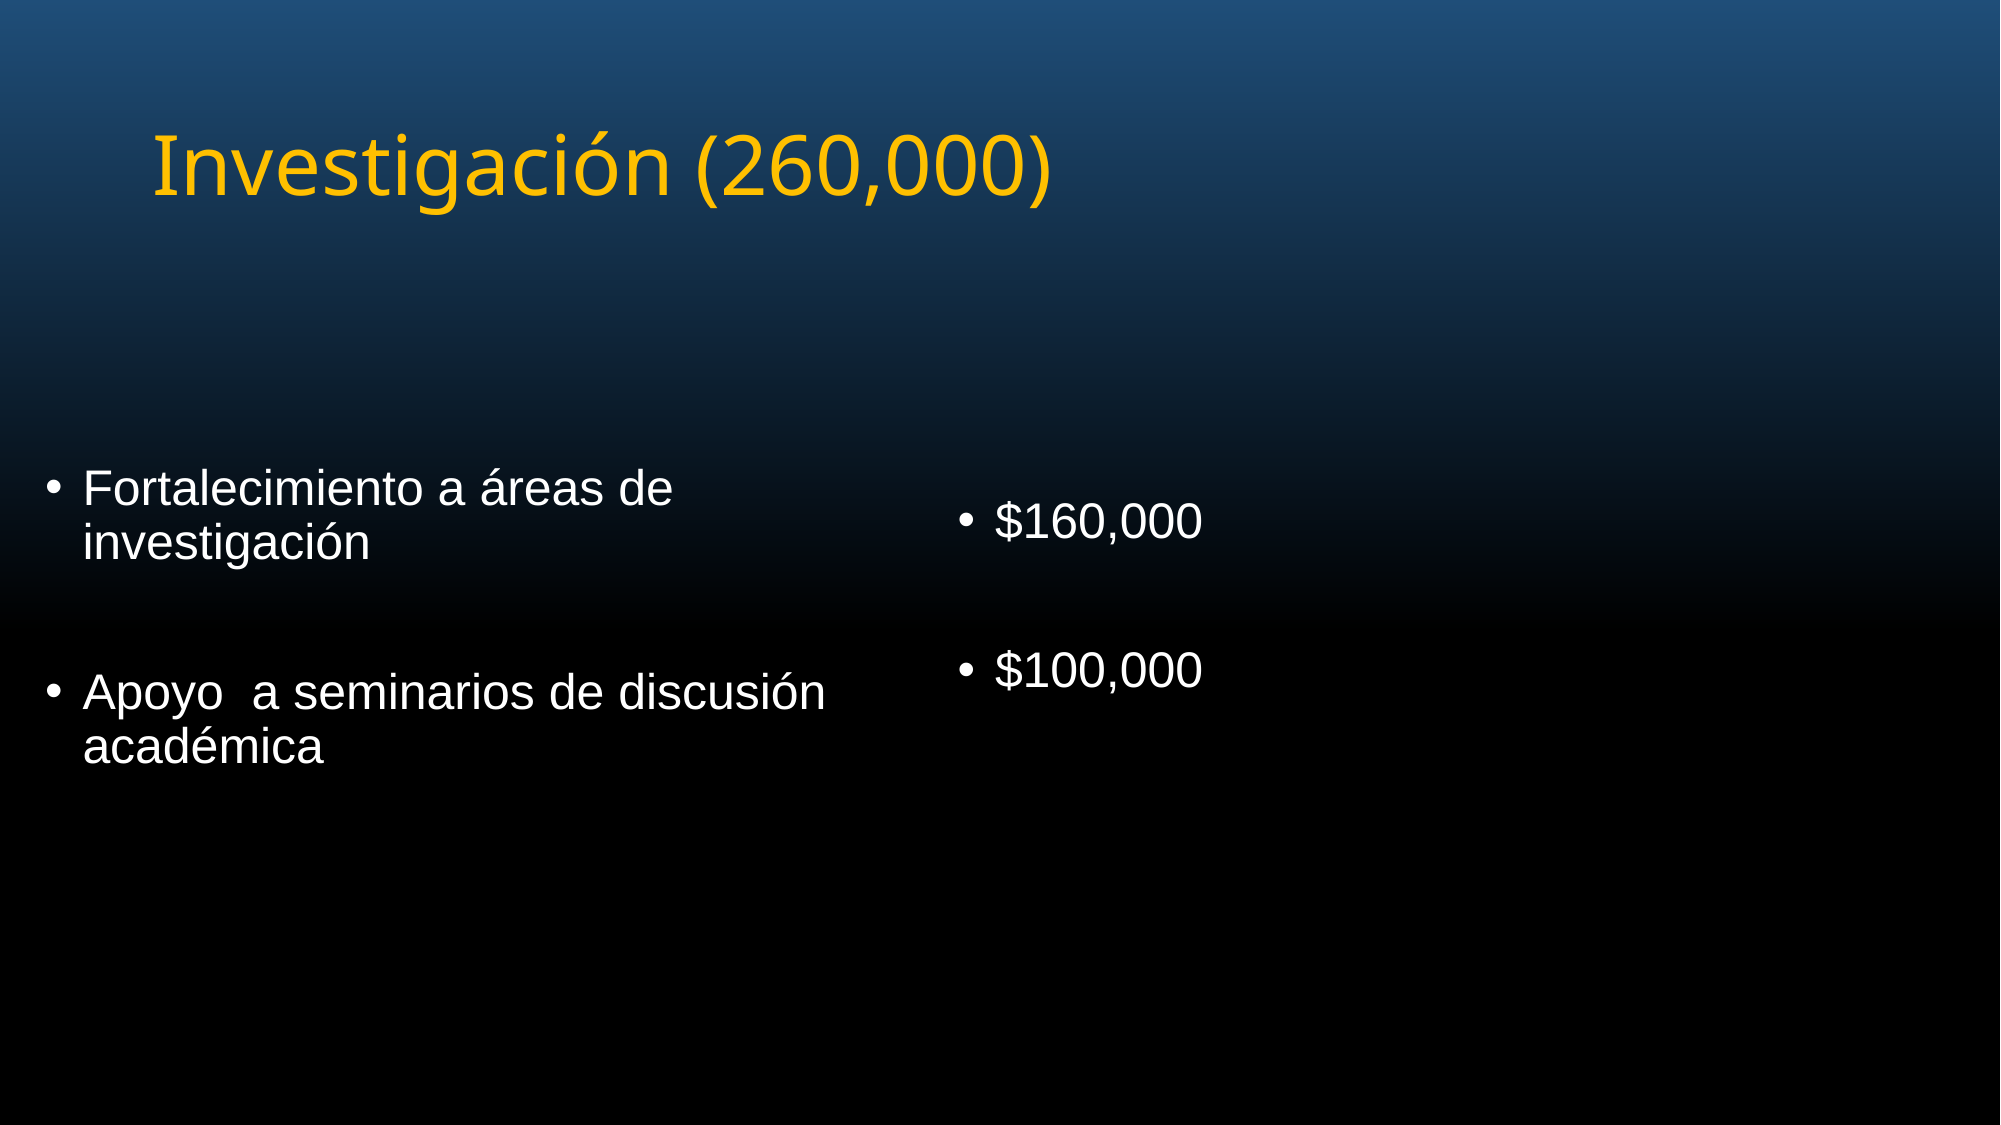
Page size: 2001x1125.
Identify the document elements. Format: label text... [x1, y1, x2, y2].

text_box $160,000 $100,000 [942, 331, 1255, 1000]
list Fortalecimiento a áreas de investigación Apoyo a seminarios de discusión académica [30, 299, 845, 1070]
title Investigación (260,000) [137, 59, 1918, 278]
